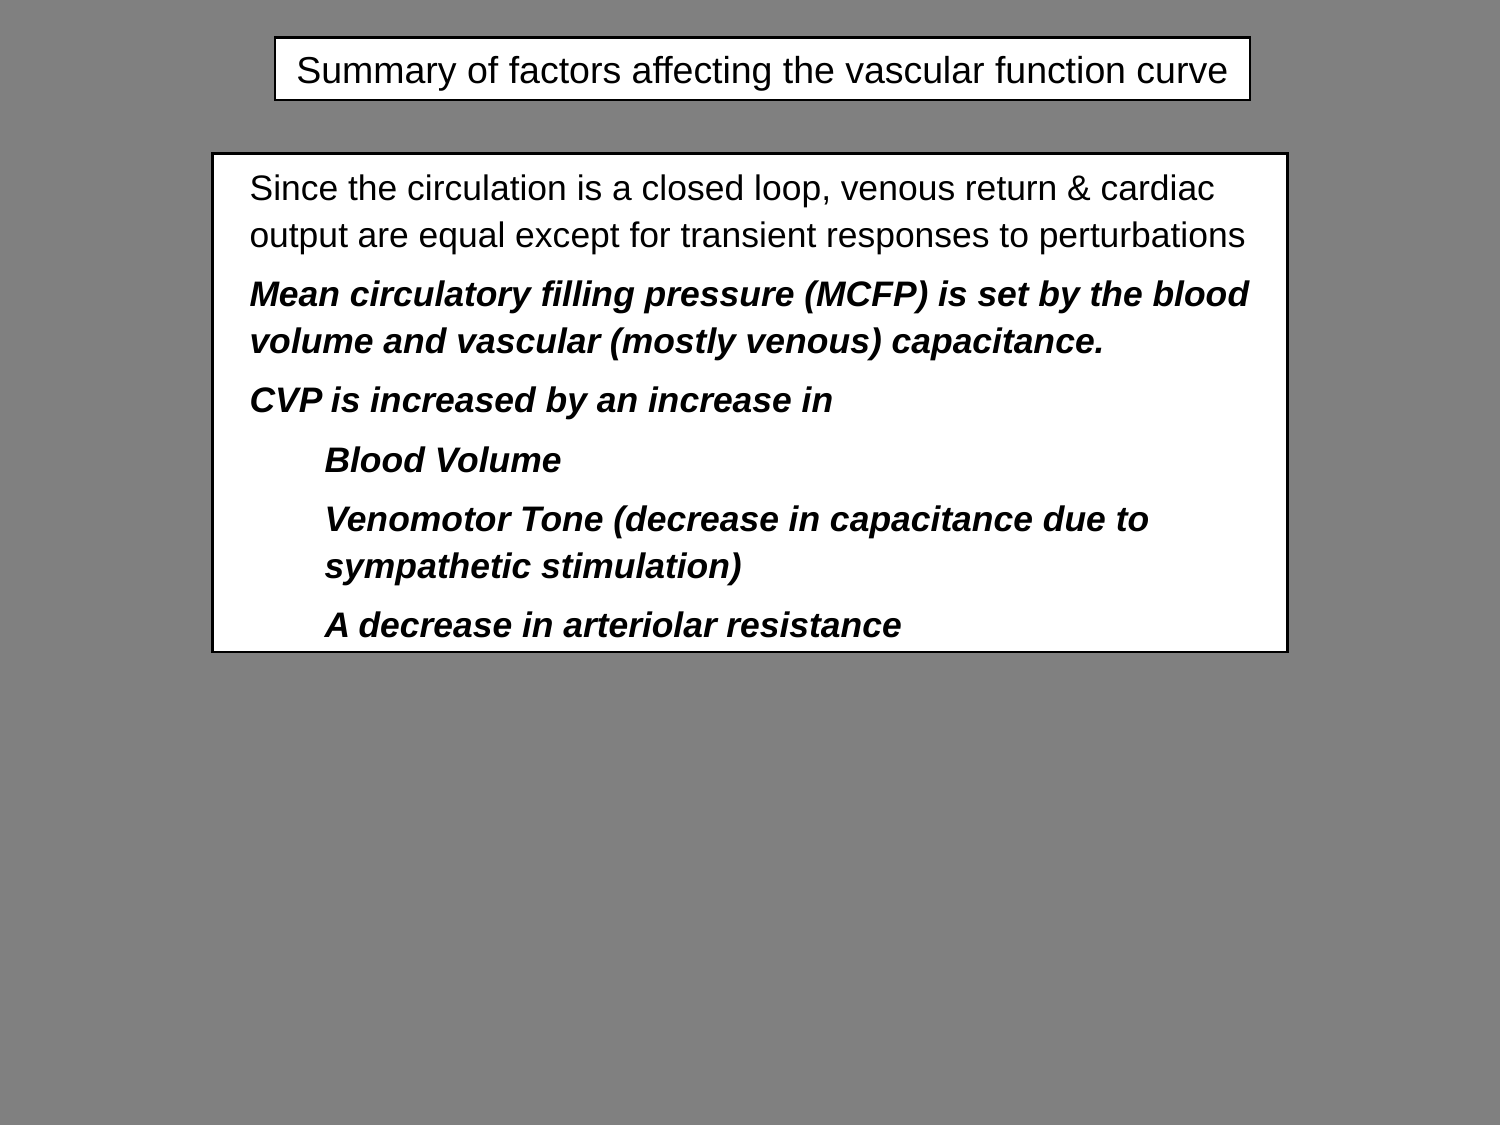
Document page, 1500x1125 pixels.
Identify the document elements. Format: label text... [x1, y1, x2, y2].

text_box Since the circulation is a closed loop, venous return & cardiac output are equal except for transient responses to perturbations Mean circulatory filling pressure (MCFP) is set by the blood volume and vascular (mostly venous) capacitance. CVP is increased by an increase in Blood Volume Venomotor Tone (decrease in capacitance due to sympathetic stimulation) A decrease in arteriolar resistance [212, 153, 1288, 652]
title Summary of factors affecting the vascular function curve [274, 36, 1251, 101]
